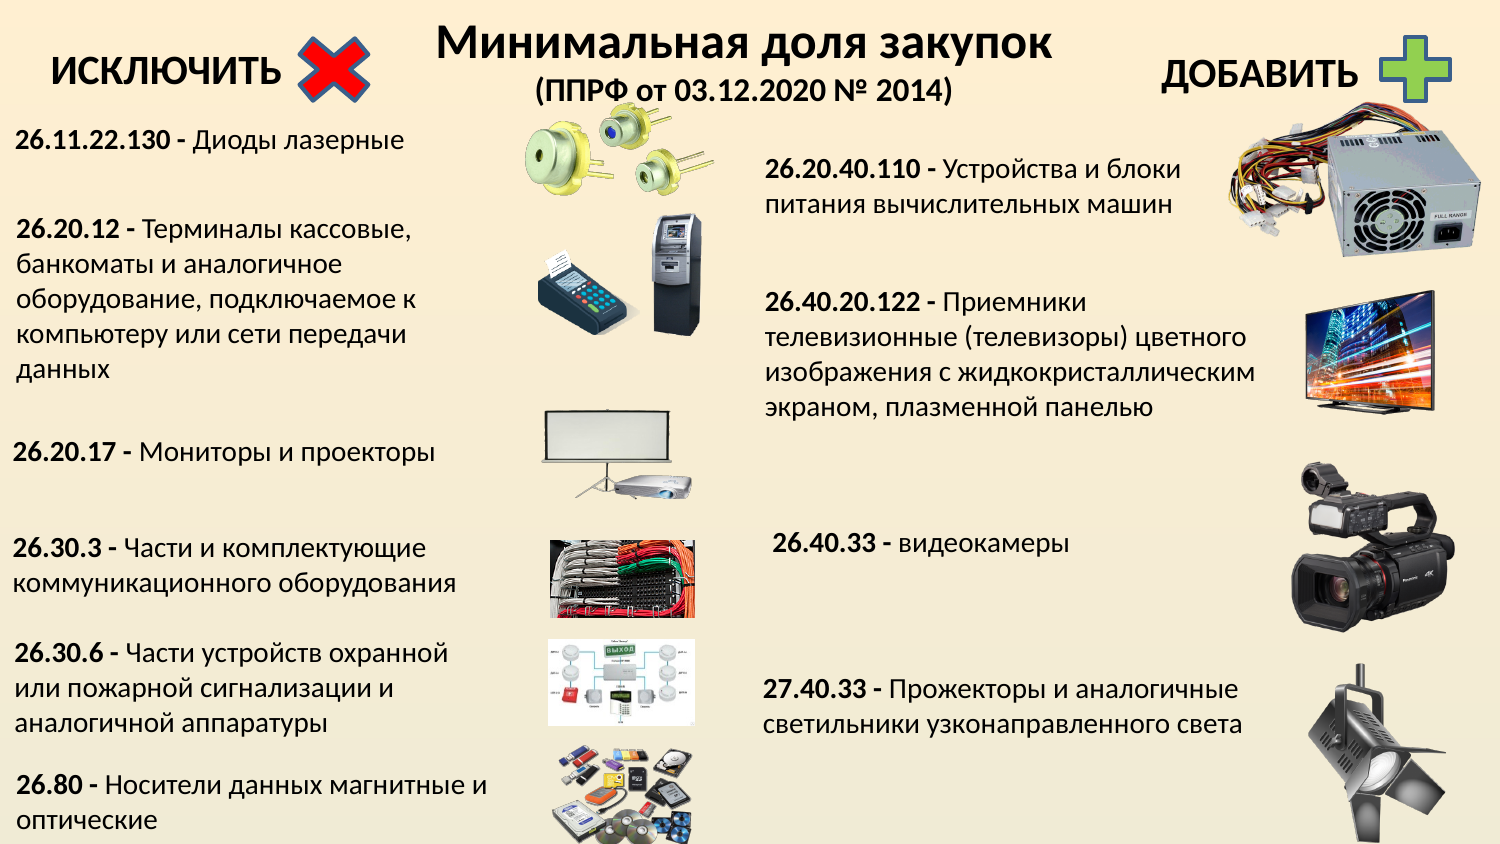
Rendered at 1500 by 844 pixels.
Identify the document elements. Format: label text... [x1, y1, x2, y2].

picture [520, 92, 739, 339]
text_box [297, 36, 371, 103]
picture [1259, 459, 1486, 635]
picture [451, 398, 747, 521]
text_box 26.40.20.122 - Приемники телевизионные (телевизоры) цветного изображения с жидкокристаллическим экраном, плазменной панелью [750, 274, 1295, 430]
text_box ИСКЛЮЧИТЬ [1, 35, 332, 101]
text_box Минимальная доля закупок (ППРФ от 03.12.2020 № 2014) [383, 0, 1105, 116]
text_box 26.20.40.110 - Устройства и блоки питания вычислительных машин [750, 141, 1208, 227]
text_box 26.30.3 - Части и комплектующие коммуникационного оборудования [0, 520, 509, 606]
text_box 26.20.12 - Терминалы кассовые, банкоматы и аналогичное оборудование, подключаемое к компьютеру или сети передачи данных [1, 202, 508, 392]
text_box 26.11.22.130 - Диоды лазерные [0, 112, 509, 163]
text_box [1379, 35, 1452, 68]
picture [1307, 661, 1448, 844]
text_box 27.40.33 - Прожекторы и аналогичные светильники узконаправленного света [748, 662, 1297, 747]
picture [548, 744, 695, 844]
text_box 26.40.33 - видеокамеры [757, 515, 1135, 566]
text_box 26.80 - Носители данных магнитные и оптические [1, 757, 509, 843]
text_box 26.30.6 - Части устройств охранной или пожарной сигнализации и аналогичной аппаратуры [0, 626, 509, 746]
text_box 26.20.17 - Мониторы и проекторы [0, 425, 446, 475]
picture [1213, 69, 1494, 422]
text_box ДОБАВИТЬ [1136, 38, 1384, 104]
picture [550, 540, 695, 618]
picture [548, 639, 695, 726]
